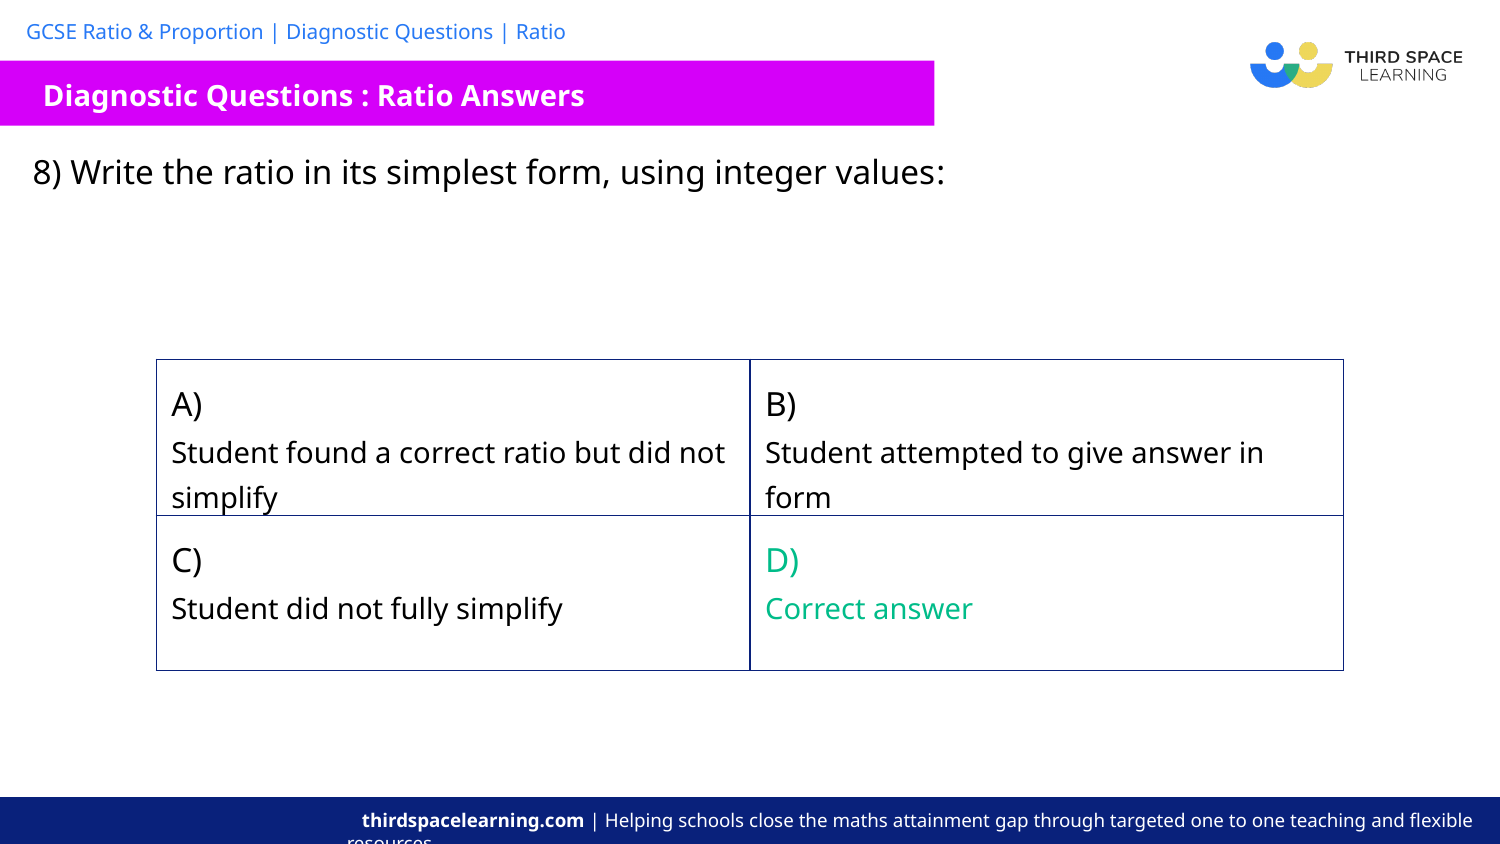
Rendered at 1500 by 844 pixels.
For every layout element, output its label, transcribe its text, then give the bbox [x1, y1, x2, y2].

text_box Diagnostic Questions : Ratio Answers [27, 61, 778, 127]
picture [1250, 33, 1465, 99]
